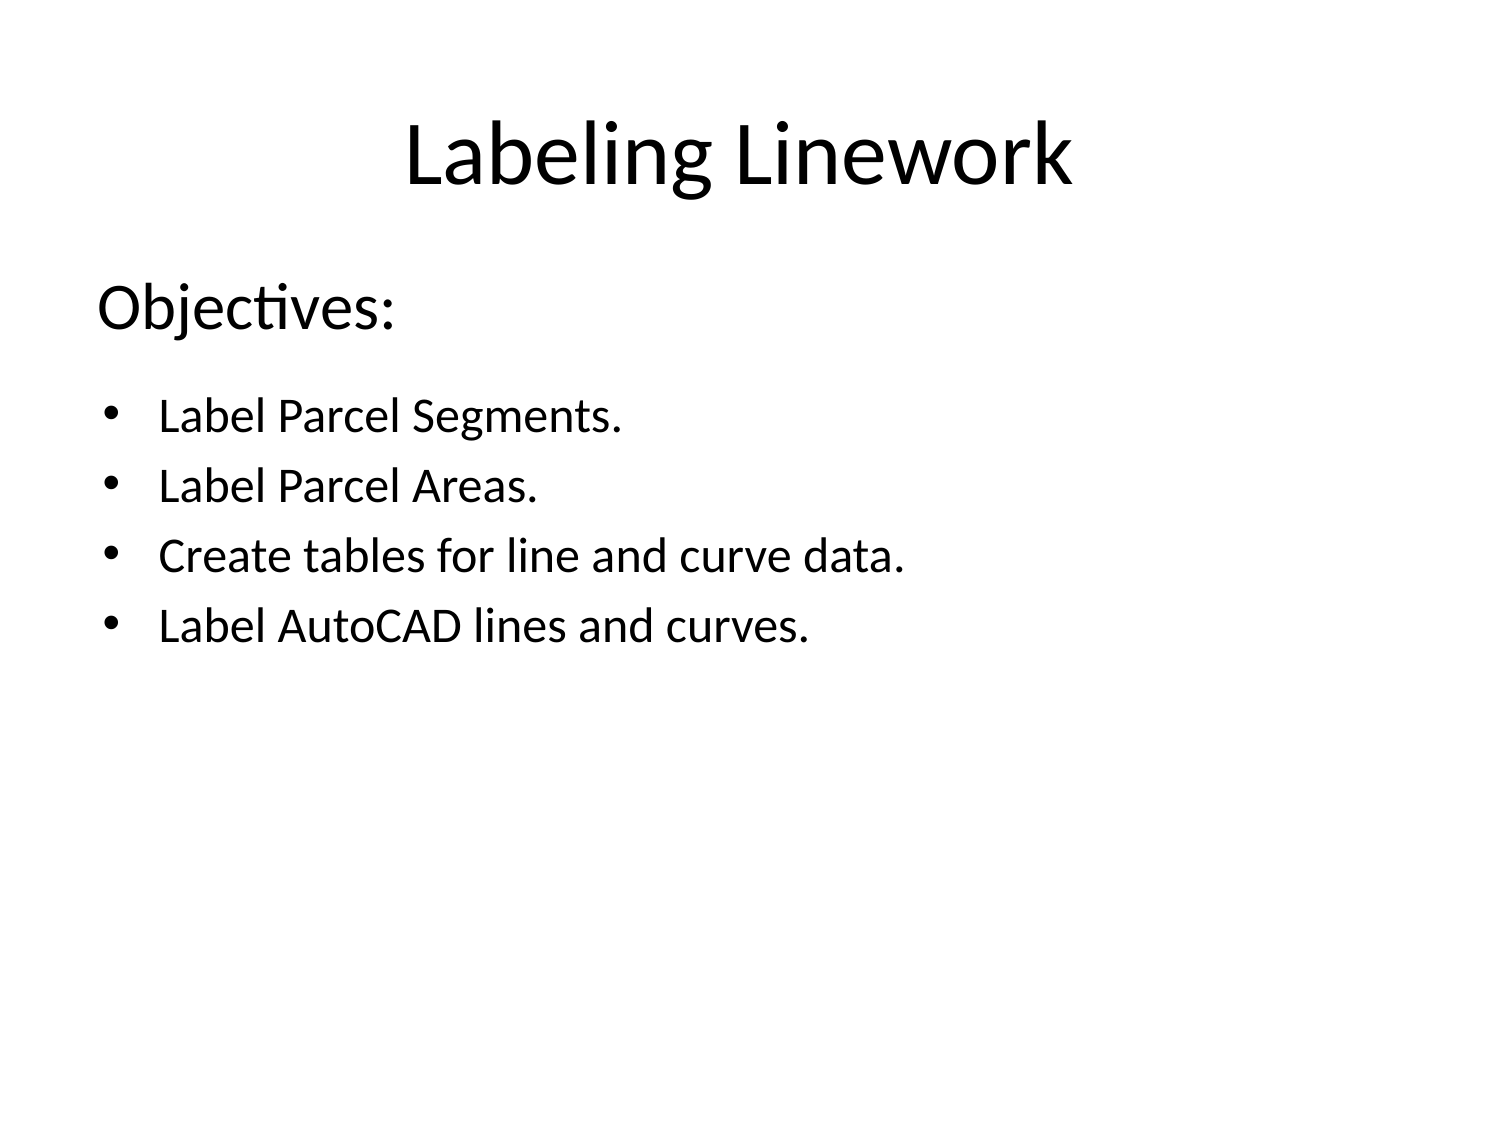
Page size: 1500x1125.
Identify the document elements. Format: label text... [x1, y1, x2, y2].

title Labeling Linework [75, 45, 1425, 250]
list Label Parcel Segments. Label Parcel Areas. Create tables for line and curve data. Label AutoCAD lines and curves. [87, 375, 1425, 1013]
text_box Objectives: [37, 237, 413, 350]
